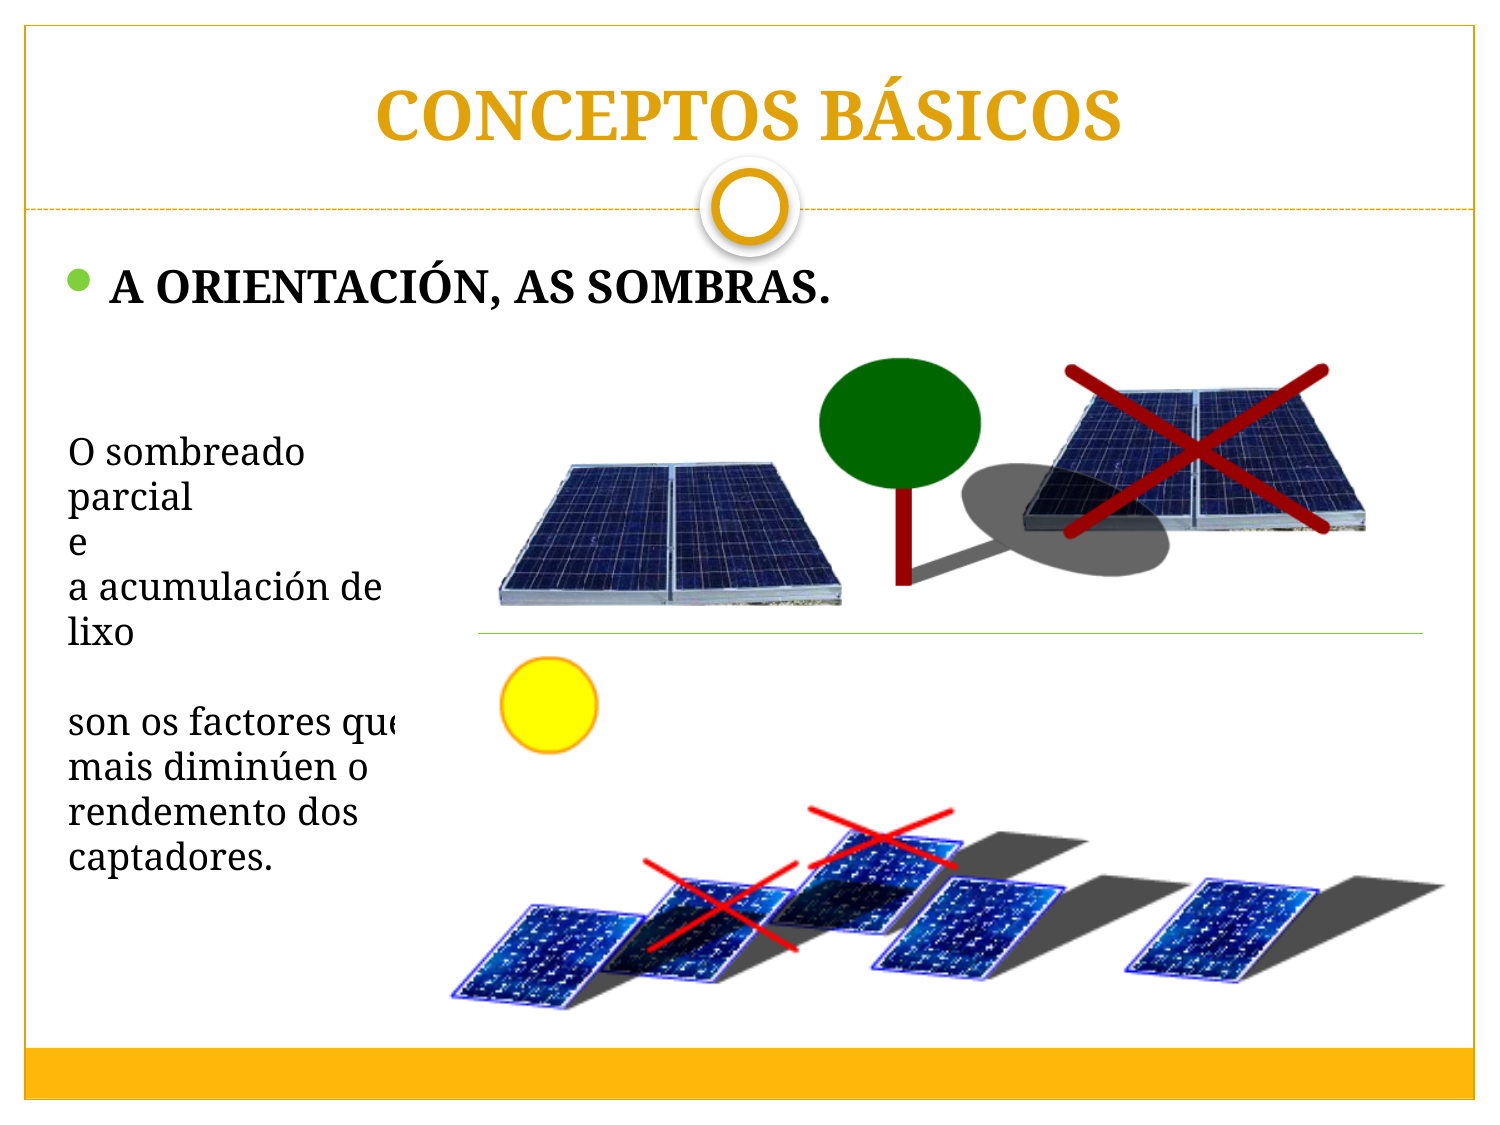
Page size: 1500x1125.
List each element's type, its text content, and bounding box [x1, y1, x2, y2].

picture [477, 337, 1386, 611]
title CONCEPTOS BÁSICOS [49, 37, 1450, 162]
list A ORIENTACIÓN, AS SOMBRAS. [49, 250, 1445, 1001]
picture [395, 656, 1470, 1026]
text_box O sombreado parcial e a acumulación de lixo son os factores que mais diminúen o rendemento dos captadores. [53, 420, 443, 886]
